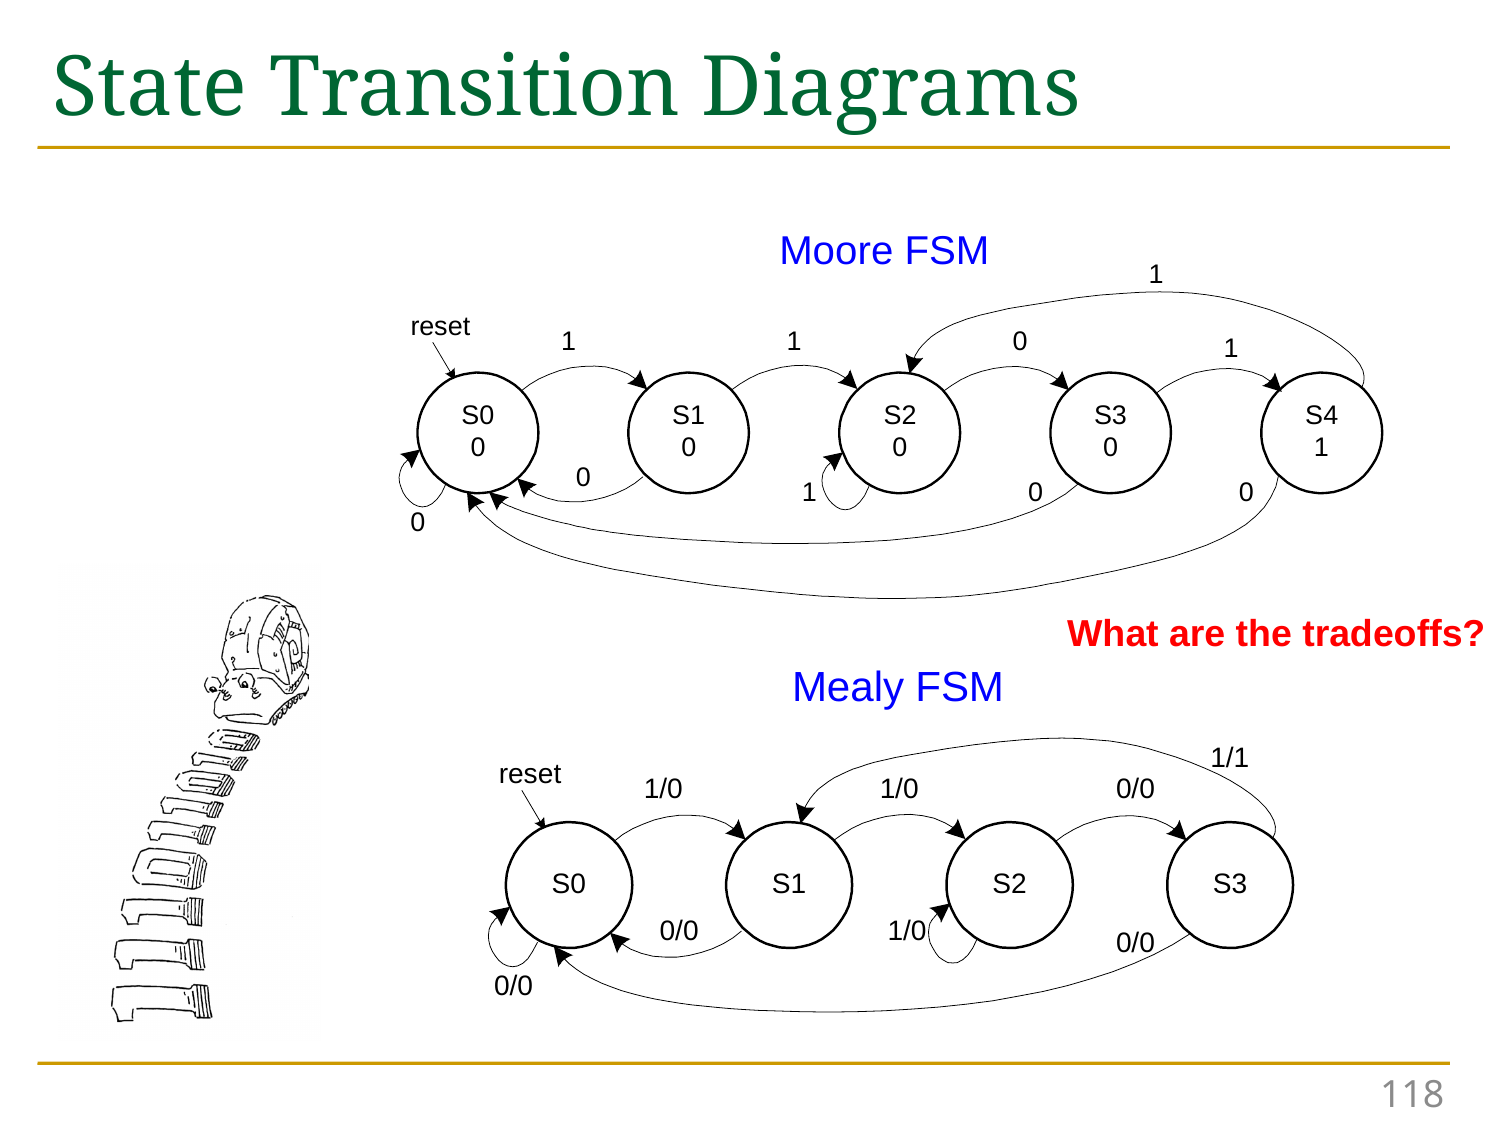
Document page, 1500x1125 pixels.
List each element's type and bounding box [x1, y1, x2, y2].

slide_number [1121, 1066, 1460, 1125]
picture [58, 563, 321, 1041]
title [37, 24, 1450, 200]
text_box [374, 218, 1500, 1037]
